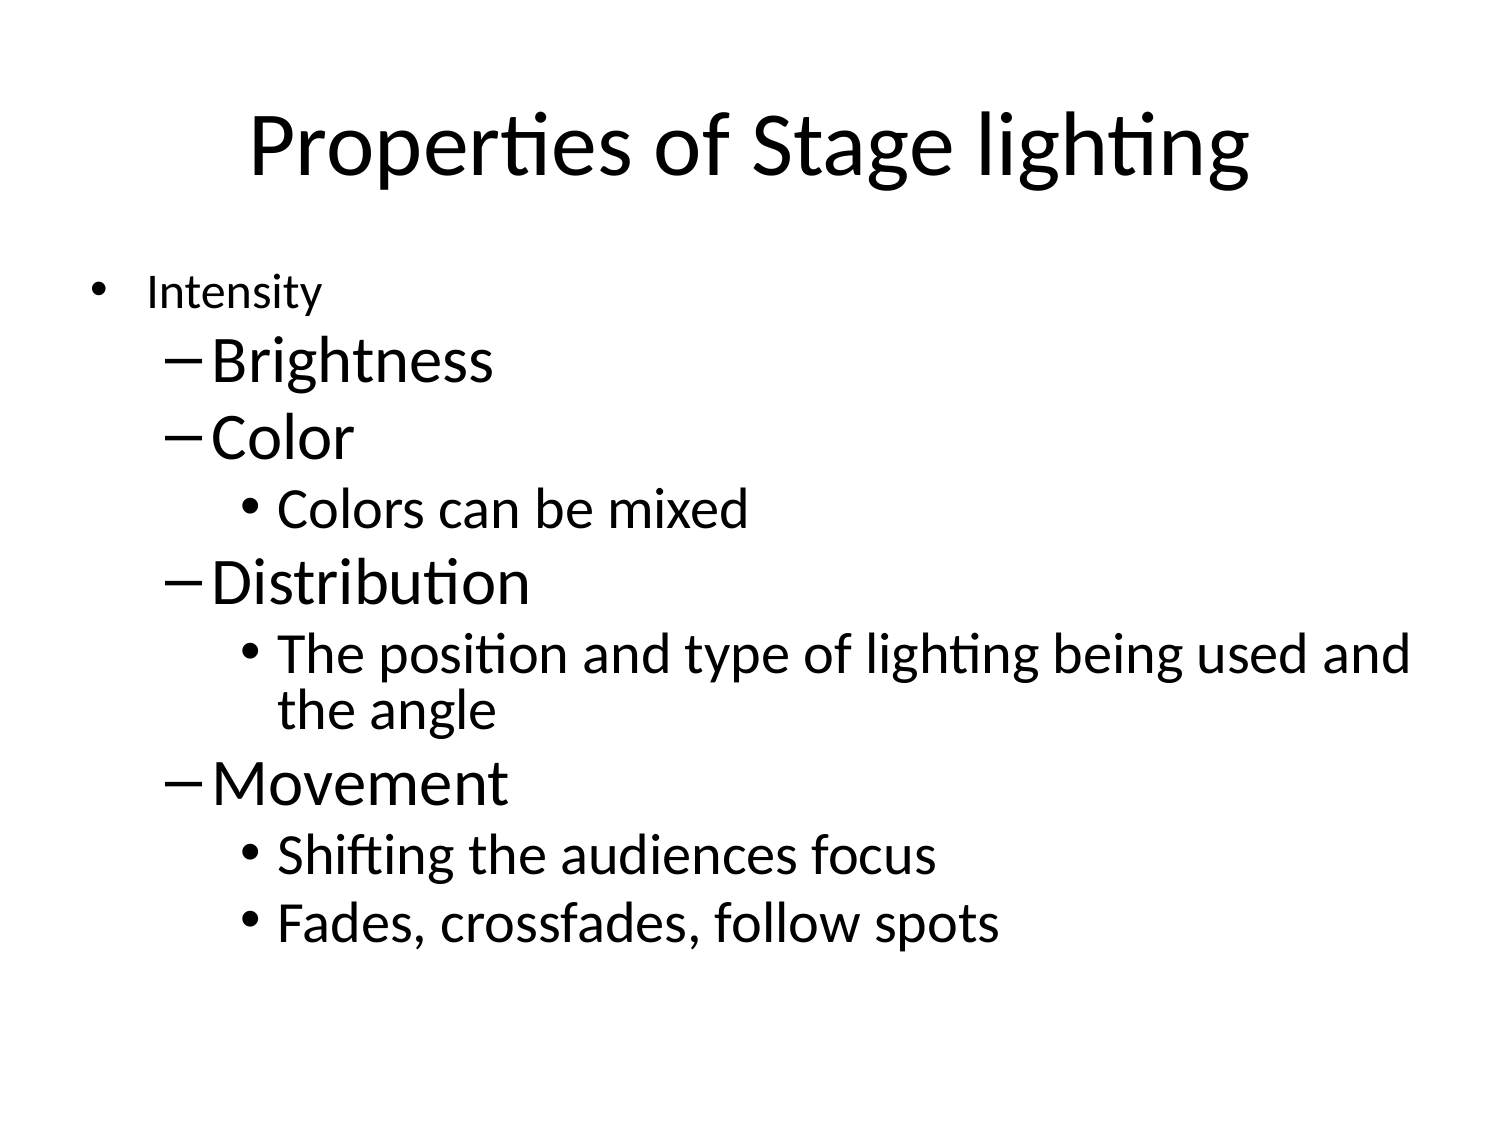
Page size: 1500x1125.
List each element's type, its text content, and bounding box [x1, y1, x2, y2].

title Properties of Stage lighting [75, 45, 1425, 233]
list Intensity Brightness Color Colors can be mixed Distribution The position and type of lighting being used and the angle Movement Shifting the audiences focus Fades, crossfades, follow spots [75, 262, 1500, 1025]
